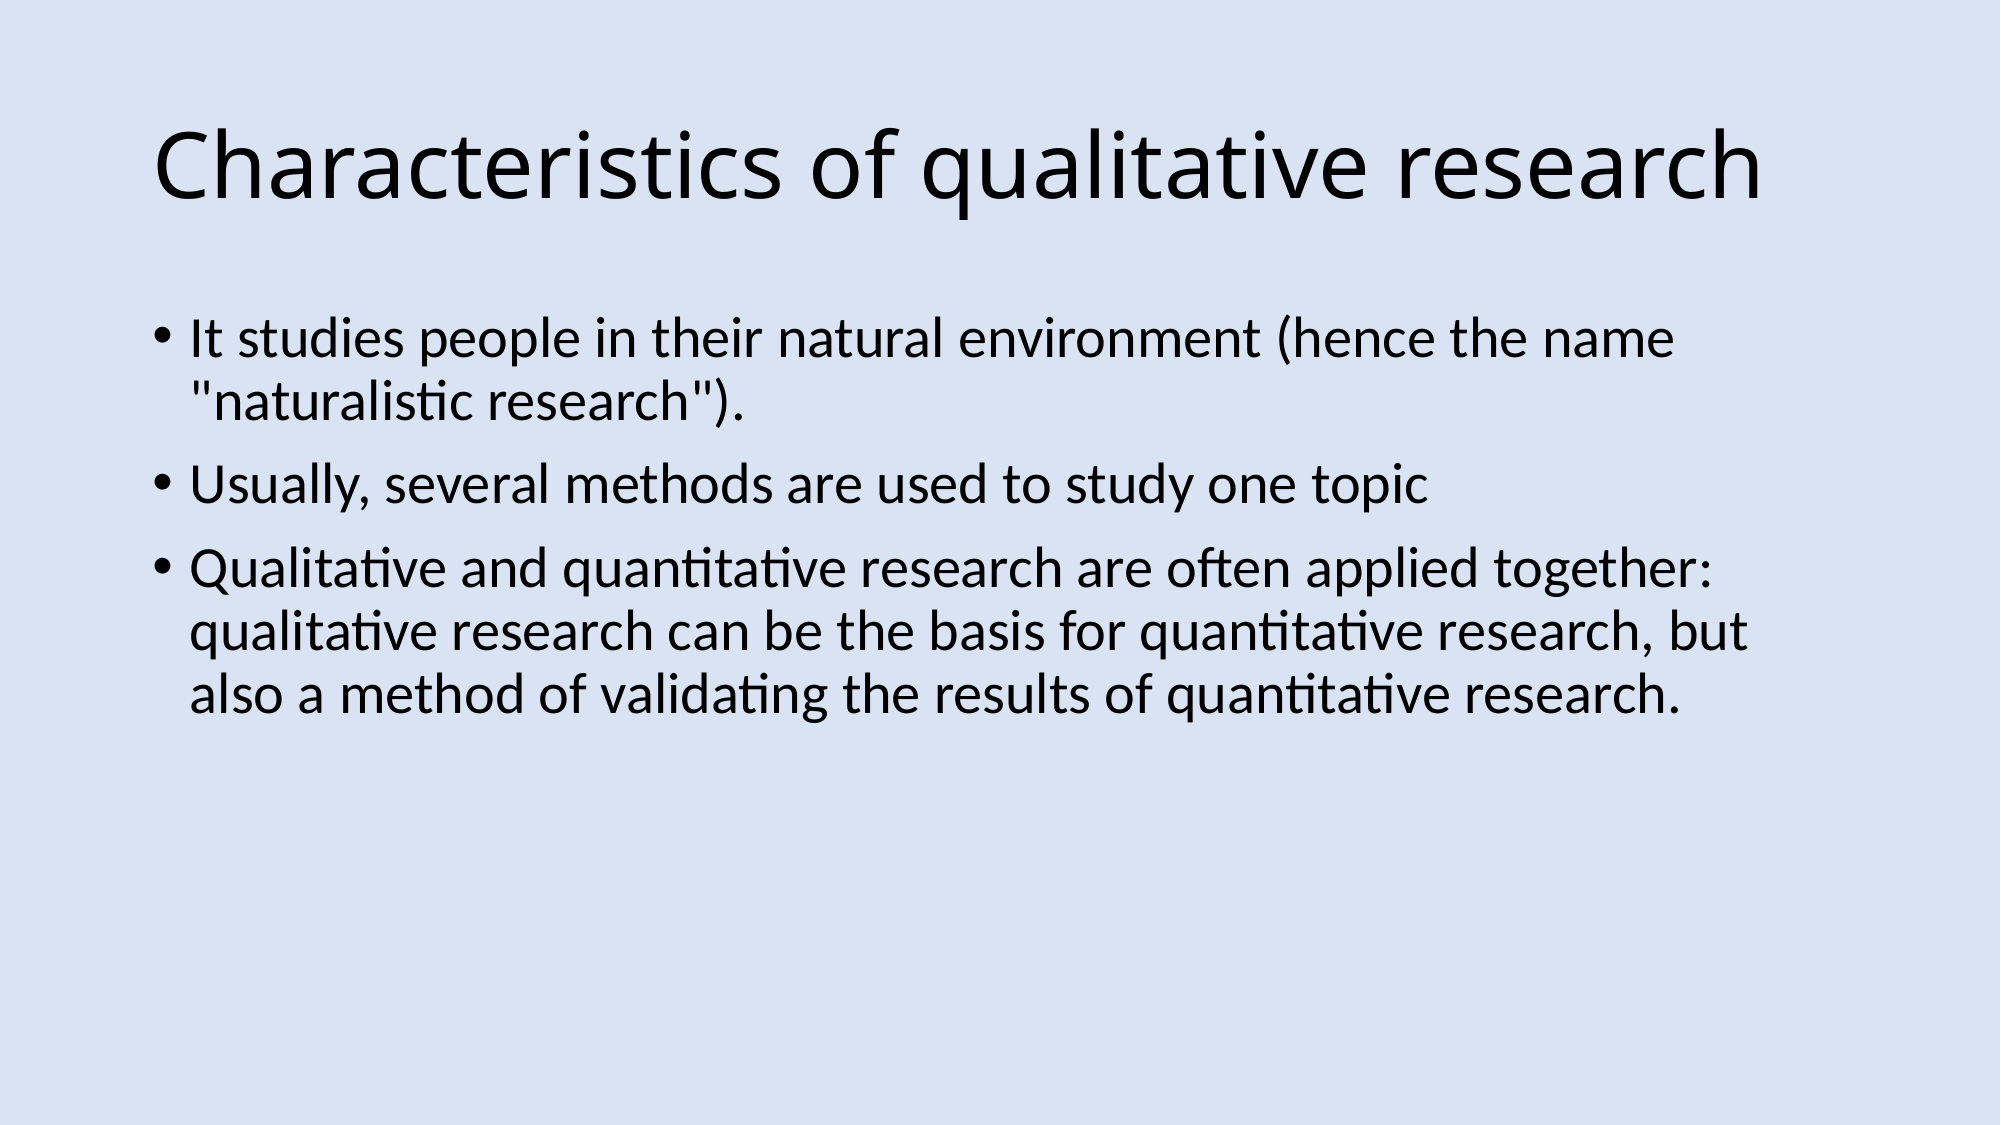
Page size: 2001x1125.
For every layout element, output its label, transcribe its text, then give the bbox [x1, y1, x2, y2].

title Characteristics of qualitative research [137, 59, 1863, 278]
list It studies people in their natural environment (hence the name "naturalistic research"). Usually, several methods are used to study one topic Qualitative and quantitative research are often applied together: qualitative research can be the basis for quantitative research, but also a method of validating the results of quantitative research. [137, 299, 1863, 1014]
